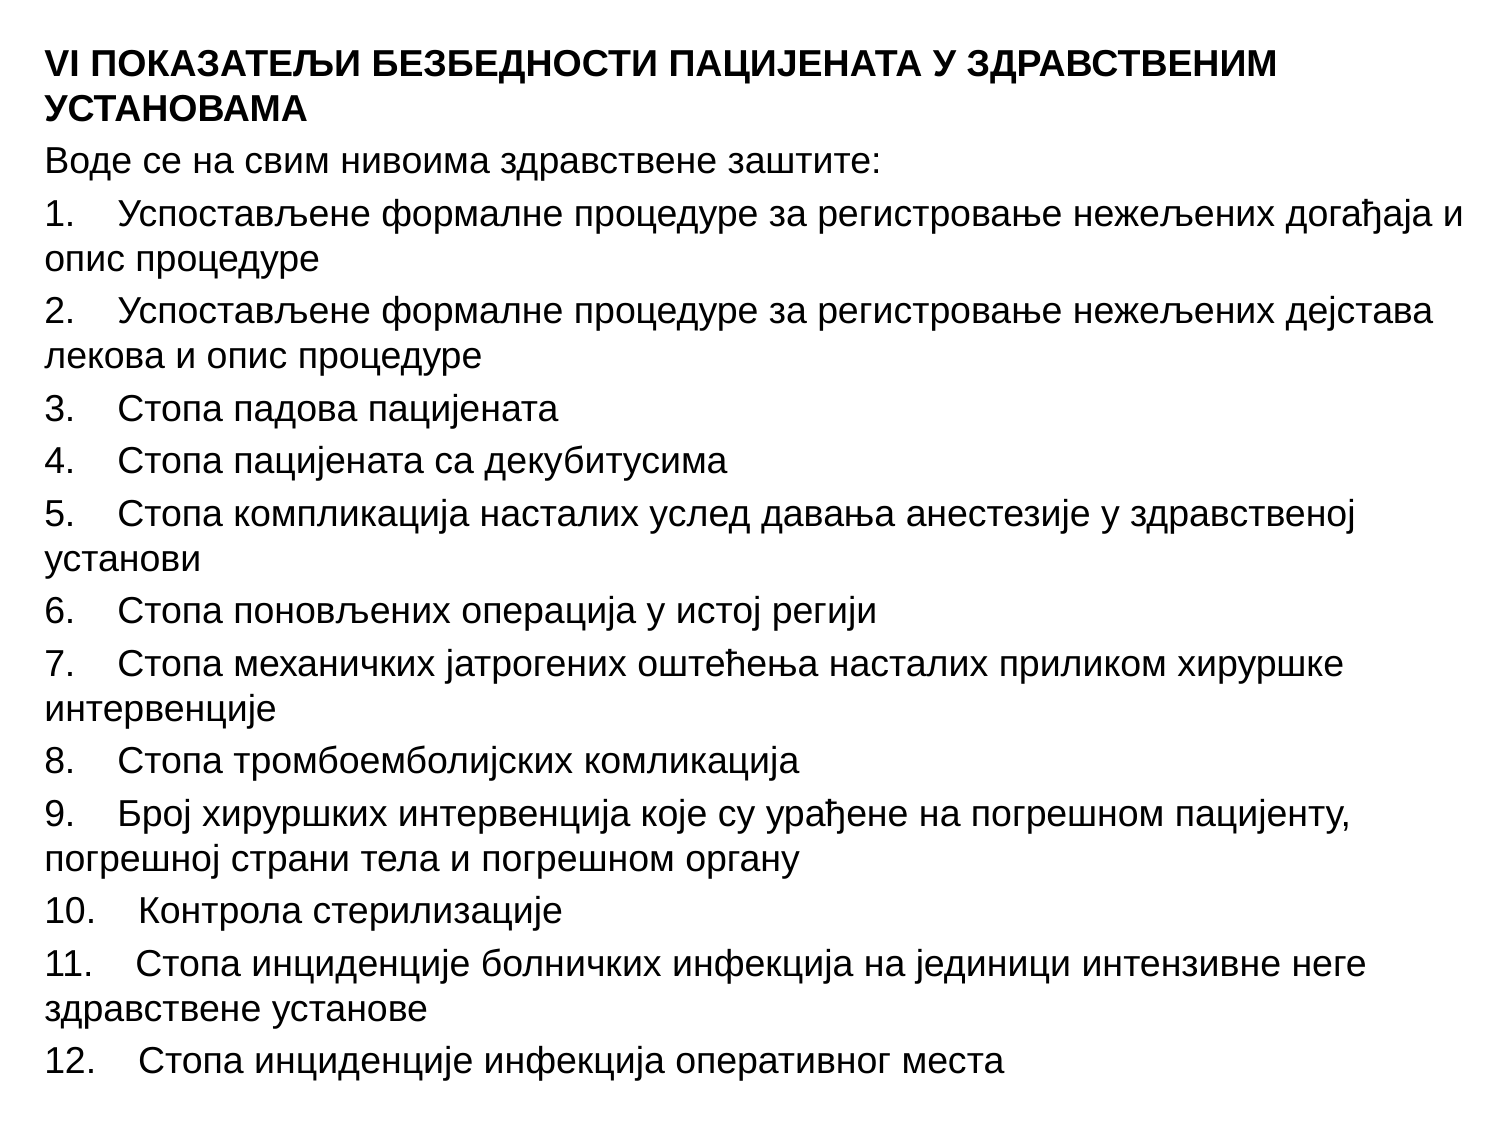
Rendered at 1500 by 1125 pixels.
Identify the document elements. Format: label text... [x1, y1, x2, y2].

list VI ПОКАЗАТЕЉИ БЕЗБЕДНОСТИ ПАЦИЈЕНАТА У ЗДРАВСТВЕНИМ УСТАНОВАМА Воде се на свим нивоима здравствене заштите: 1. Успостављене формалне процедуре за регистровање нежељених догађаја и опис процедуре 2. Успостављене формалне процедуре за регистровање нежељених дејстава лекова и опис процедуре 3. Стопа падова пацијената 4. Стопа пацијената са декубитусима 5. Стопа компликација насталих услед давања анестезије у здравственој установи 6. Стопа поновљених операција у истој регији 7. Стопа механичких јатрогених оштећења насталих приликом хируршке интервенције 8. Стопа тромбоемболијских комликација 9. Број хируршких интервенција које су урађене на погрешном пацијенту, погрешној страни тела и погрешном органу 10. Контрола стерилизације 11. Стопа инциденције болничких инфекција на јединици интензивне неге здравствене установе 12. Стопа инциденције инфекција оперативног места [29, 31, 1483, 774]
